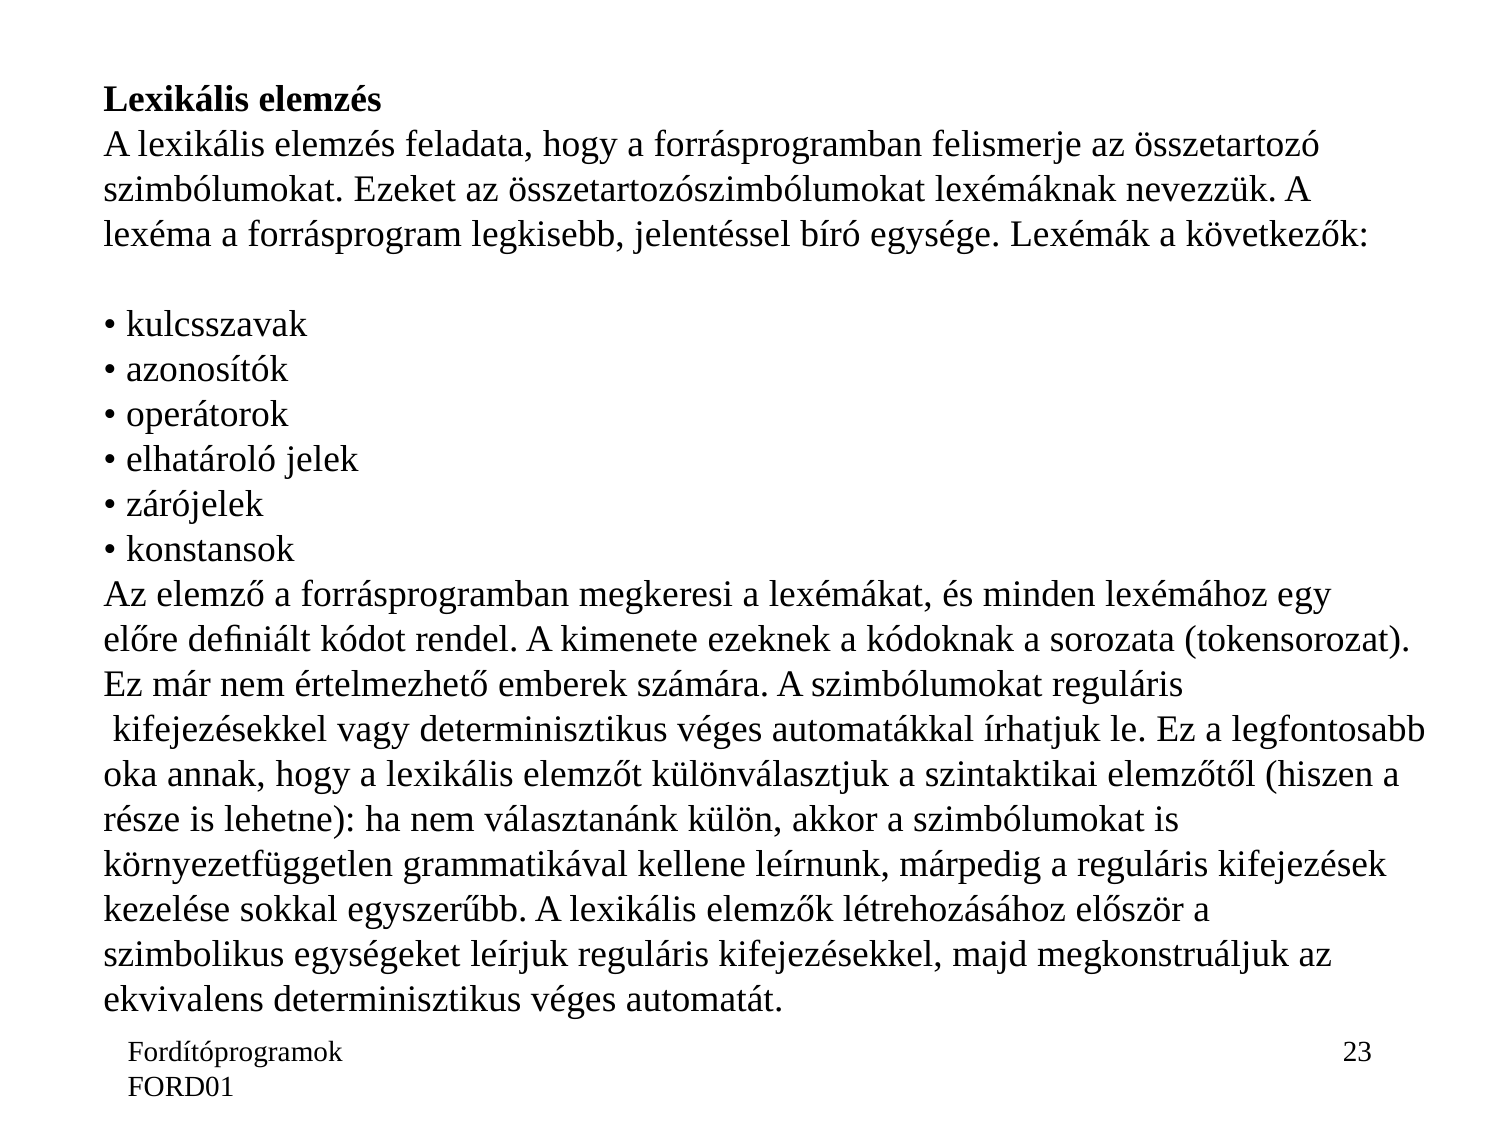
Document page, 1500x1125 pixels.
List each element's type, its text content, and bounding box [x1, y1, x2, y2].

slide_number 23 [1074, 1027, 1388, 1100]
text_box Lexikális elemzés A lexikális elemzés feladata, hogy a forrásprogramban felismerje az összetartozó szimbólumokat. Ezeket az összetartozószimbólumokat lexémáknak nevezzük. A lexéma a forrásprogram legkisebb, jelentéssel bíró egysége. Lexémák a következők: • kulcsszavak • azonosítók • operátorok • elhatároló jelek • zárójelek • konstansok Az elemző a forrásprogramban megkeresi a lexémákat, és minden lexémához egy előre deﬁniált kódot rendel. A kimenete ezeknek a kódoknak a sorozata (tokensorozat). Ez már nem értelmezhető emberek számára. A szimbólumokat reguláris kifejezésekkel vagy determinisztikus véges automatákkal írhatjuk le. Ez a legfontosabb oka annak, hogy a lexikális elemzőt különválasztjuk a szintaktikai elemzőtől (hiszen a része is lehetne): ha nem választanánk külön, akkor a szimbólumokat is környezetfüggetlen grammatikával kellene leírnunk, márpedig a reguláris kifejezések kezelése sokkal egyszerűbb. A lexikális elemzők létrehozásához először a szimbolikus egységeket leírjuk reguláris kifejezésekkel, majd megkonstruáljuk az ekvivalens determinisztikus véges automatát. [88, 66, 1500, 1027]
slide_number Fordítóprogramok FORD01 [112, 1027, 425, 1100]
